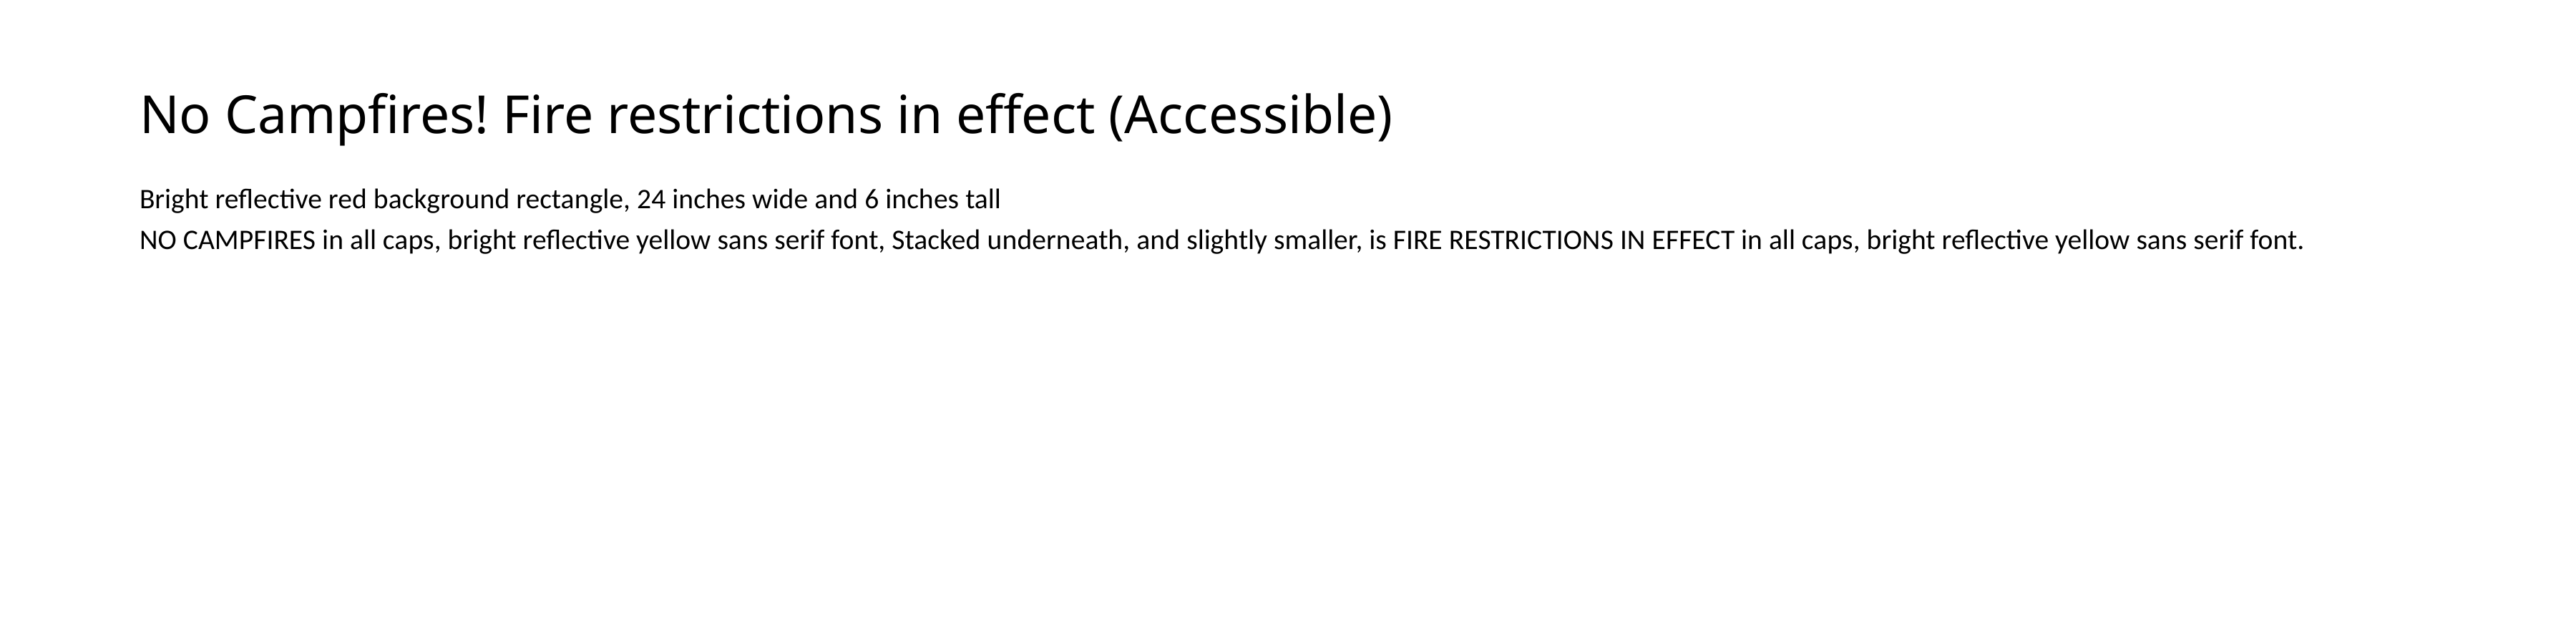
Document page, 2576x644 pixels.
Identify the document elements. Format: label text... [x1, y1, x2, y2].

list Bright reflective red background rectangle, 24 inches wide and 6 inches tall NO CAMPFIRES in all caps, bright reflective yellow sans serif font, Stacked underneath, and slightly smaller, is FIRE RESTRICTIONS IN EFFECT in all caps, bright reflective yellow sans serif font. [129, 178, 2351, 288]
title No Campfires! Fire restrictions in effect (Accessible) [129, 54, 2351, 178]
